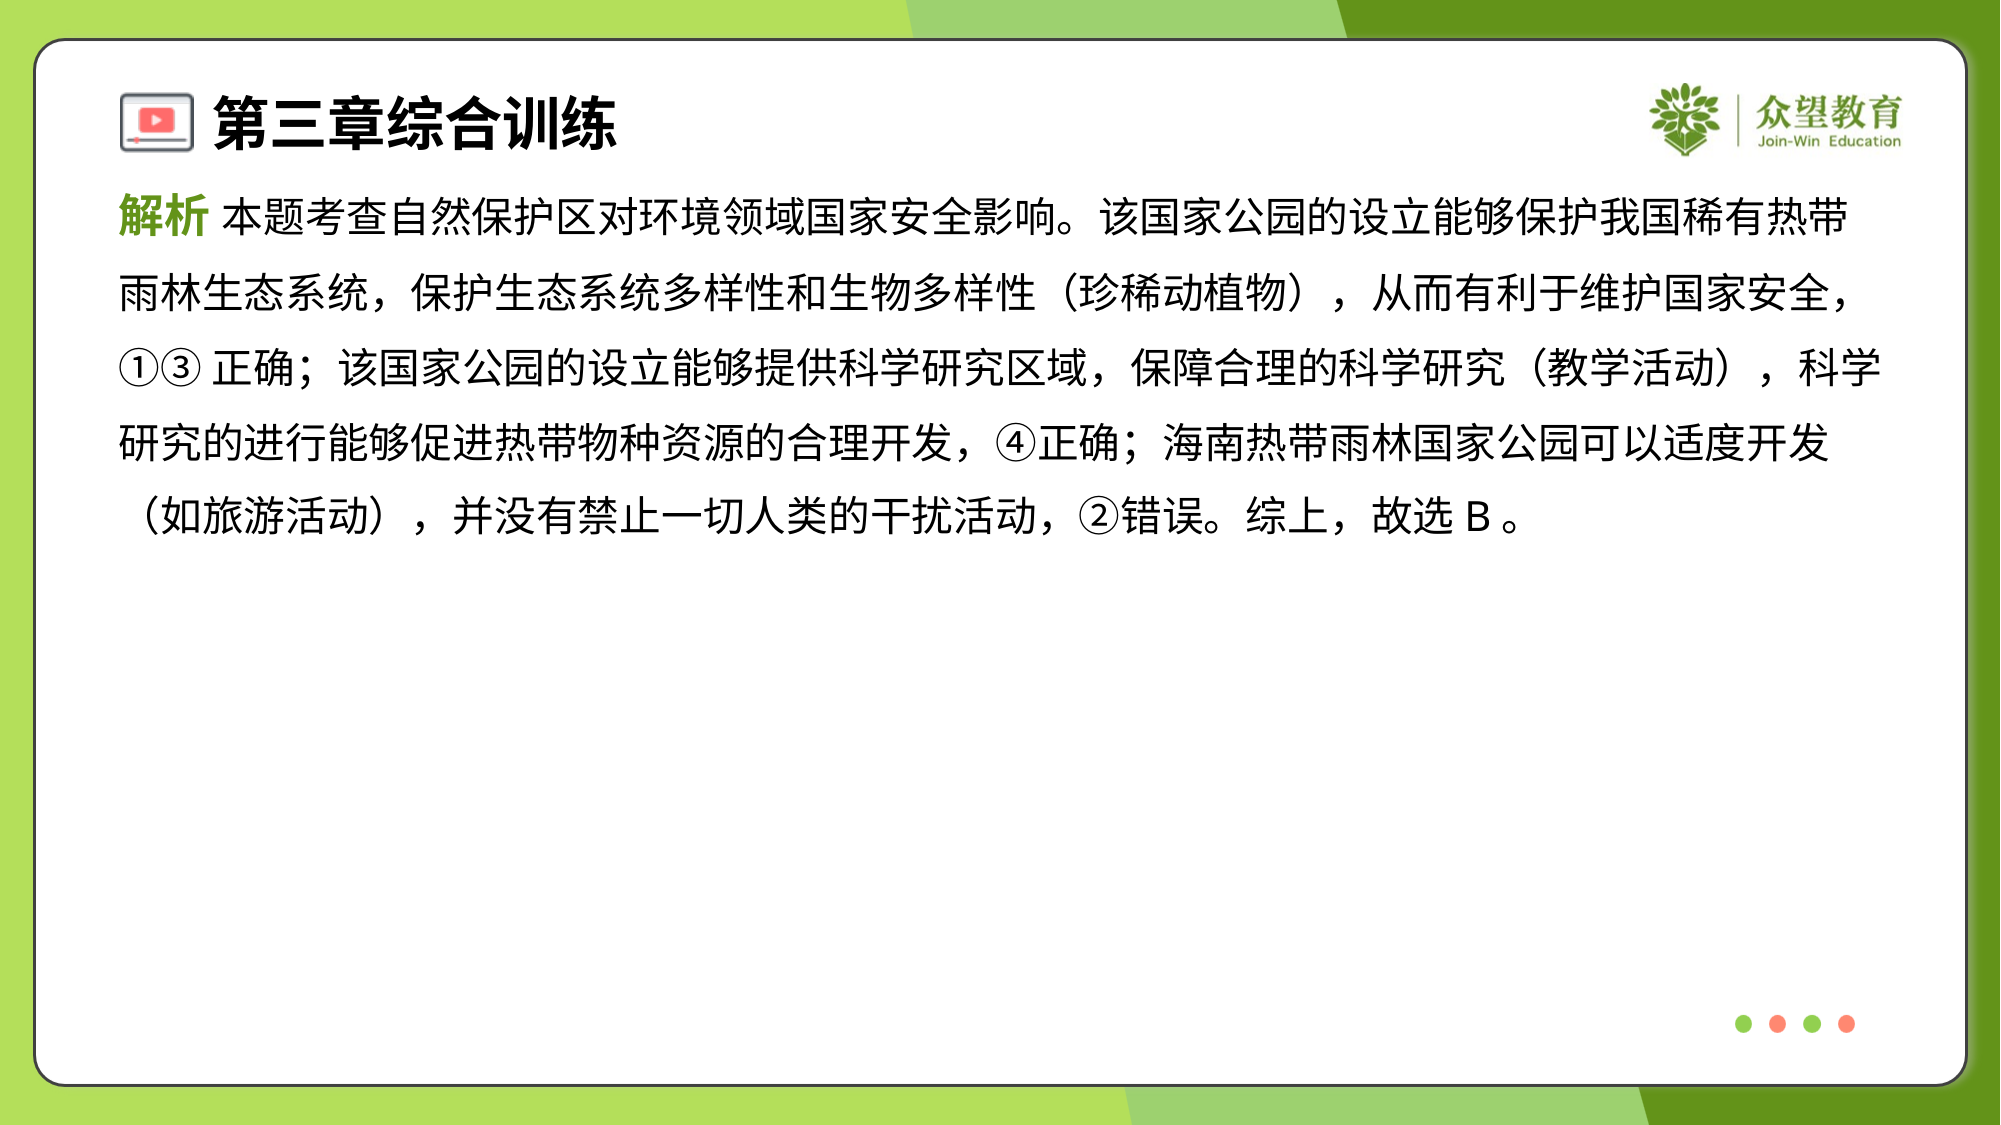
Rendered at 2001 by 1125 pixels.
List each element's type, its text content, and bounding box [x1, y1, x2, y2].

text_box 解析 本题考查自然保护区对环境领域国家安全影响。该国家公园的设立能够保护我国稀有热带 雨林生态系统，保护生态系统多样性和生物多样性（珍稀动植物），从而有利于维护国家安全， ①③正确；该国家公园的设立能够提供科学研究区域，保障合理的科学研究（教学活动），科学 研究的进行能够促进热带物种资源的合理开发，④正确；海南热带雨林国家公园可以适度开发 （如旅游活动），并没有禁止一切人类的干扰活动，②错误。综上，故选B。 [118, 164, 1883, 533]
picture [0, 0, 2000, 1125]
